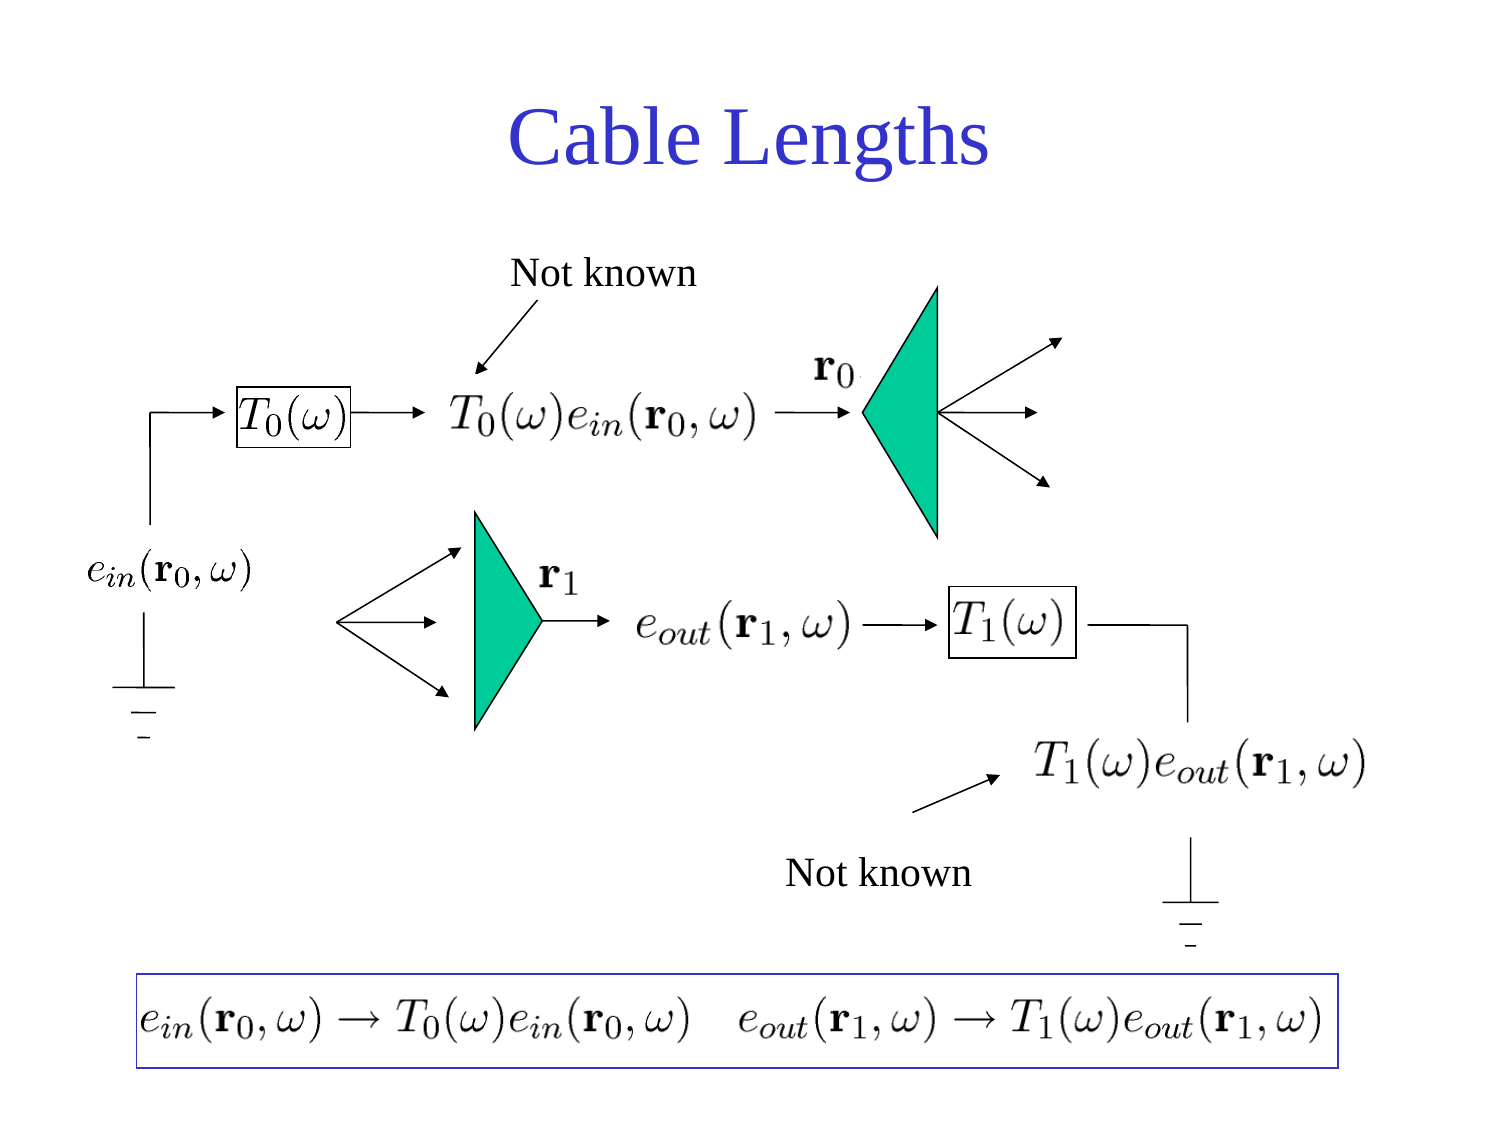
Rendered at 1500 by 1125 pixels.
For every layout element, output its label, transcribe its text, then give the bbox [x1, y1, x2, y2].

text_box [151, 406, 226, 419]
picture [237, 387, 351, 448]
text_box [336, 547, 462, 698]
title Cable Lengths [112, 37, 1388, 226]
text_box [1162, 837, 1219, 946]
text_box [474, 512, 543, 730]
text_box [542, 614, 610, 628]
text_box [862, 287, 938, 538]
picture [1024, 724, 1376, 801]
picture [949, 587, 1076, 658]
text_box [354, 406, 425, 419]
picture [449, 374, 763, 453]
text_box [912, 774, 1000, 813]
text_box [112, 687, 176, 738]
picture [537, 549, 580, 601]
picture [812, 349, 862, 393]
text_box [475, 303, 536, 373]
picture [74, 537, 263, 606]
picture [137, 974, 1338, 1068]
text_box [937, 337, 1063, 488]
text_box Not known [495, 237, 713, 303]
picture [624, 587, 863, 662]
text_box [866, 618, 938, 632]
text_box [774, 406, 850, 419]
text_box Not known [770, 837, 988, 903]
